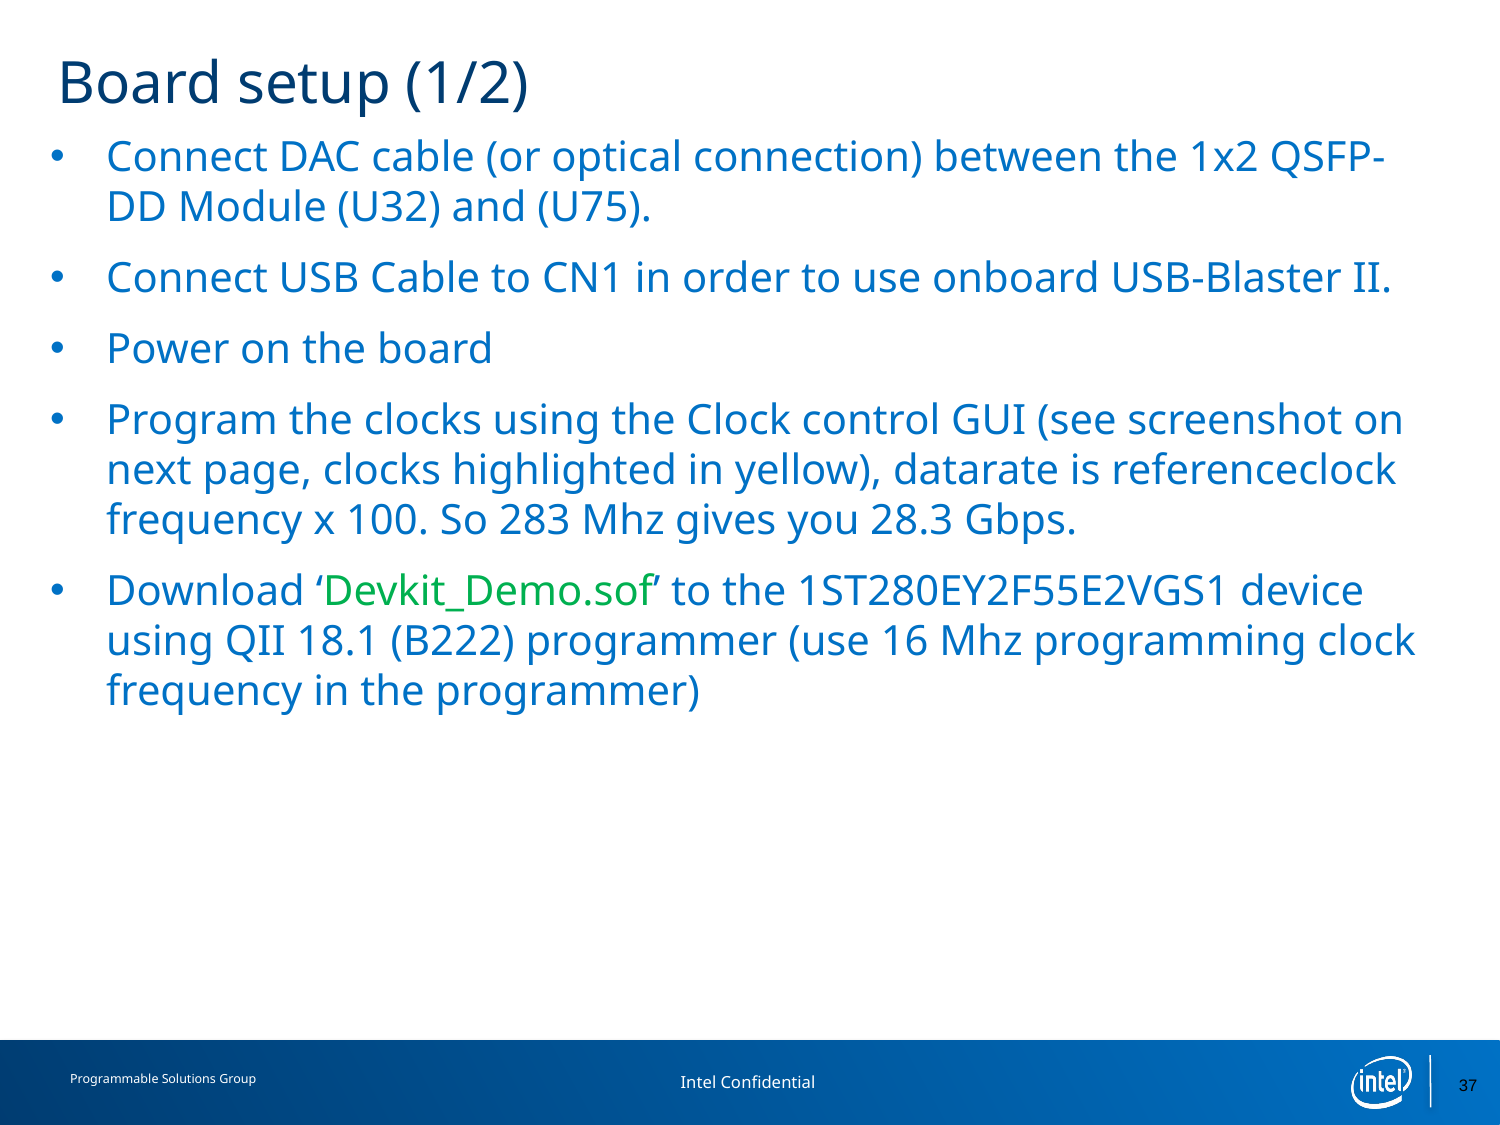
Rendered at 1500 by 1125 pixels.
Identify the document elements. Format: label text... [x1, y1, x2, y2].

list Connect DAC cable (or optical connection) between the 1x2 QSFP-DD Module (U32) and (U75). Connect USB Cable to CN1 in order to use onboard USB-Blaster II. Power on the board Program the clocks using the Clock control GUI (see screenshot on next page, clocks highlighted in yellow), datarate is referenceclock frequency x 100. So 283 Mhz gives you 28.3 Gbps. Download ‘Devkit_Demo.sof’ to the 1ST280EY2F55E2VGS1 device using QII 18.1 (B222) programmer (use 16 Mhz programming clock frequency in the programmer) [50, 130, 1418, 981]
title Board setup (1/2) [57, 44, 1425, 195]
slide_number 37 [1127, 1055, 1478, 1116]
